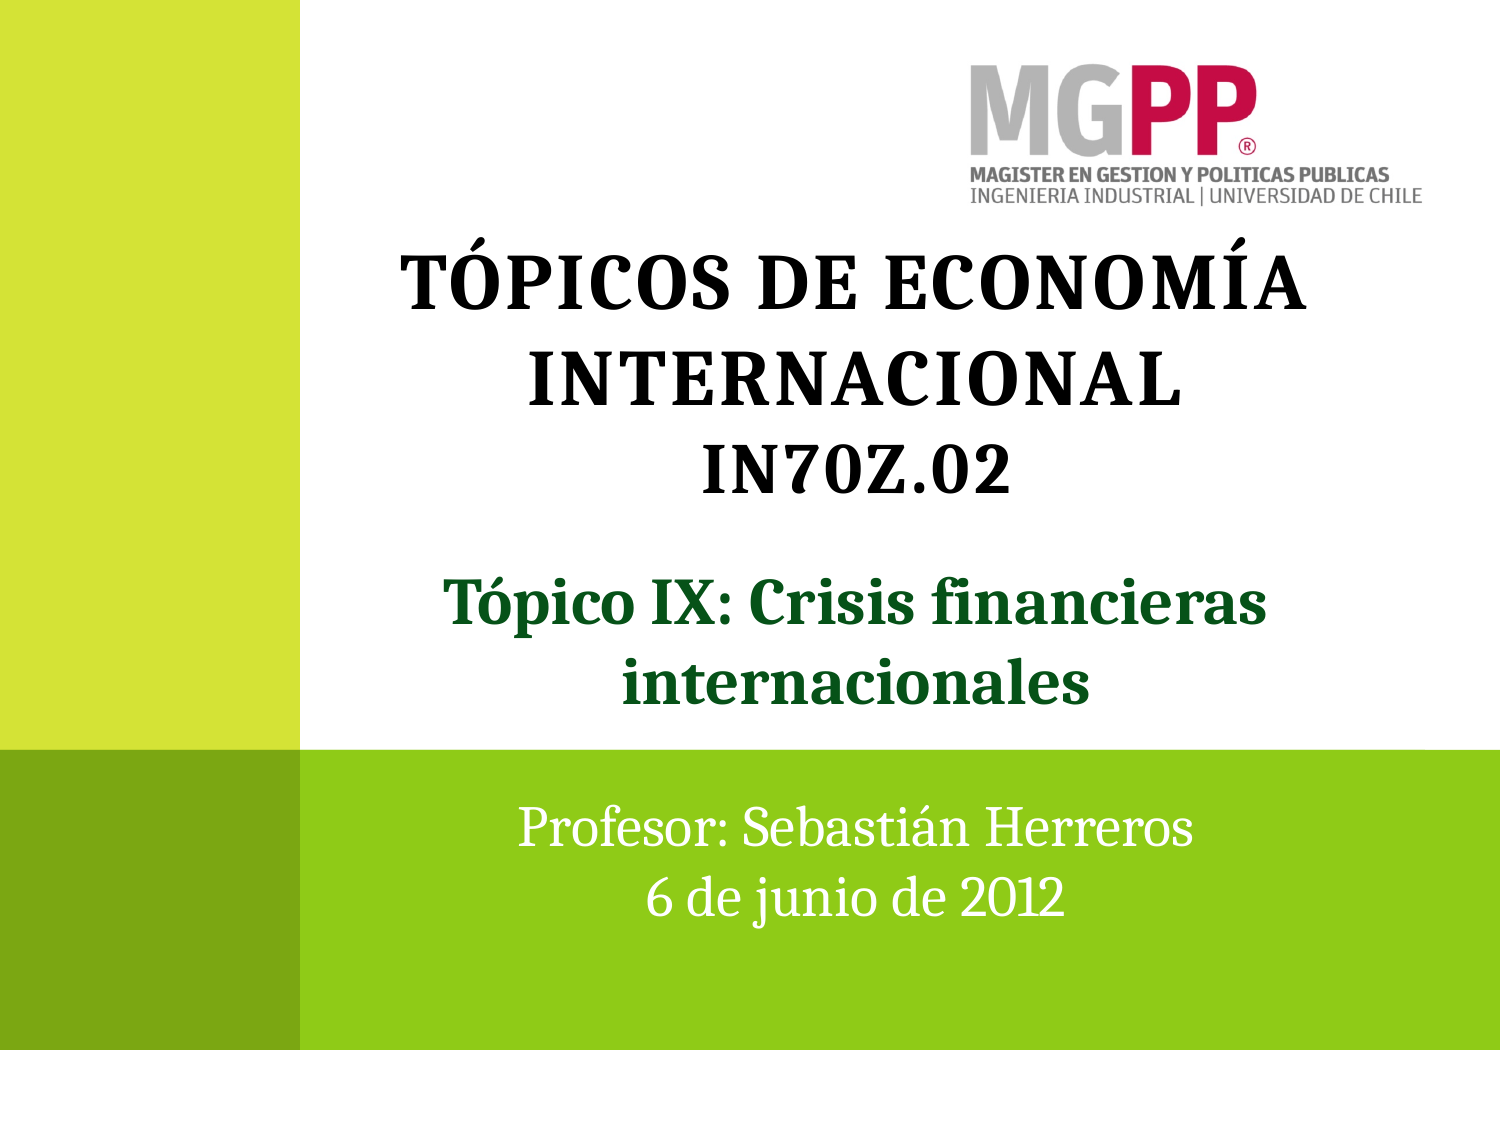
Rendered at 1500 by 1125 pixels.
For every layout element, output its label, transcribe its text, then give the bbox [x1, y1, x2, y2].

title Tópicos de economía internacional IN70Z.02 [336, 219, 1376, 516]
picture [962, 42, 1424, 208]
subtitle Tópico IX: Crisis financieras internacionales Profesor: Sebastián Herreros 6 de junio de 2012 [312, 550, 1400, 925]
